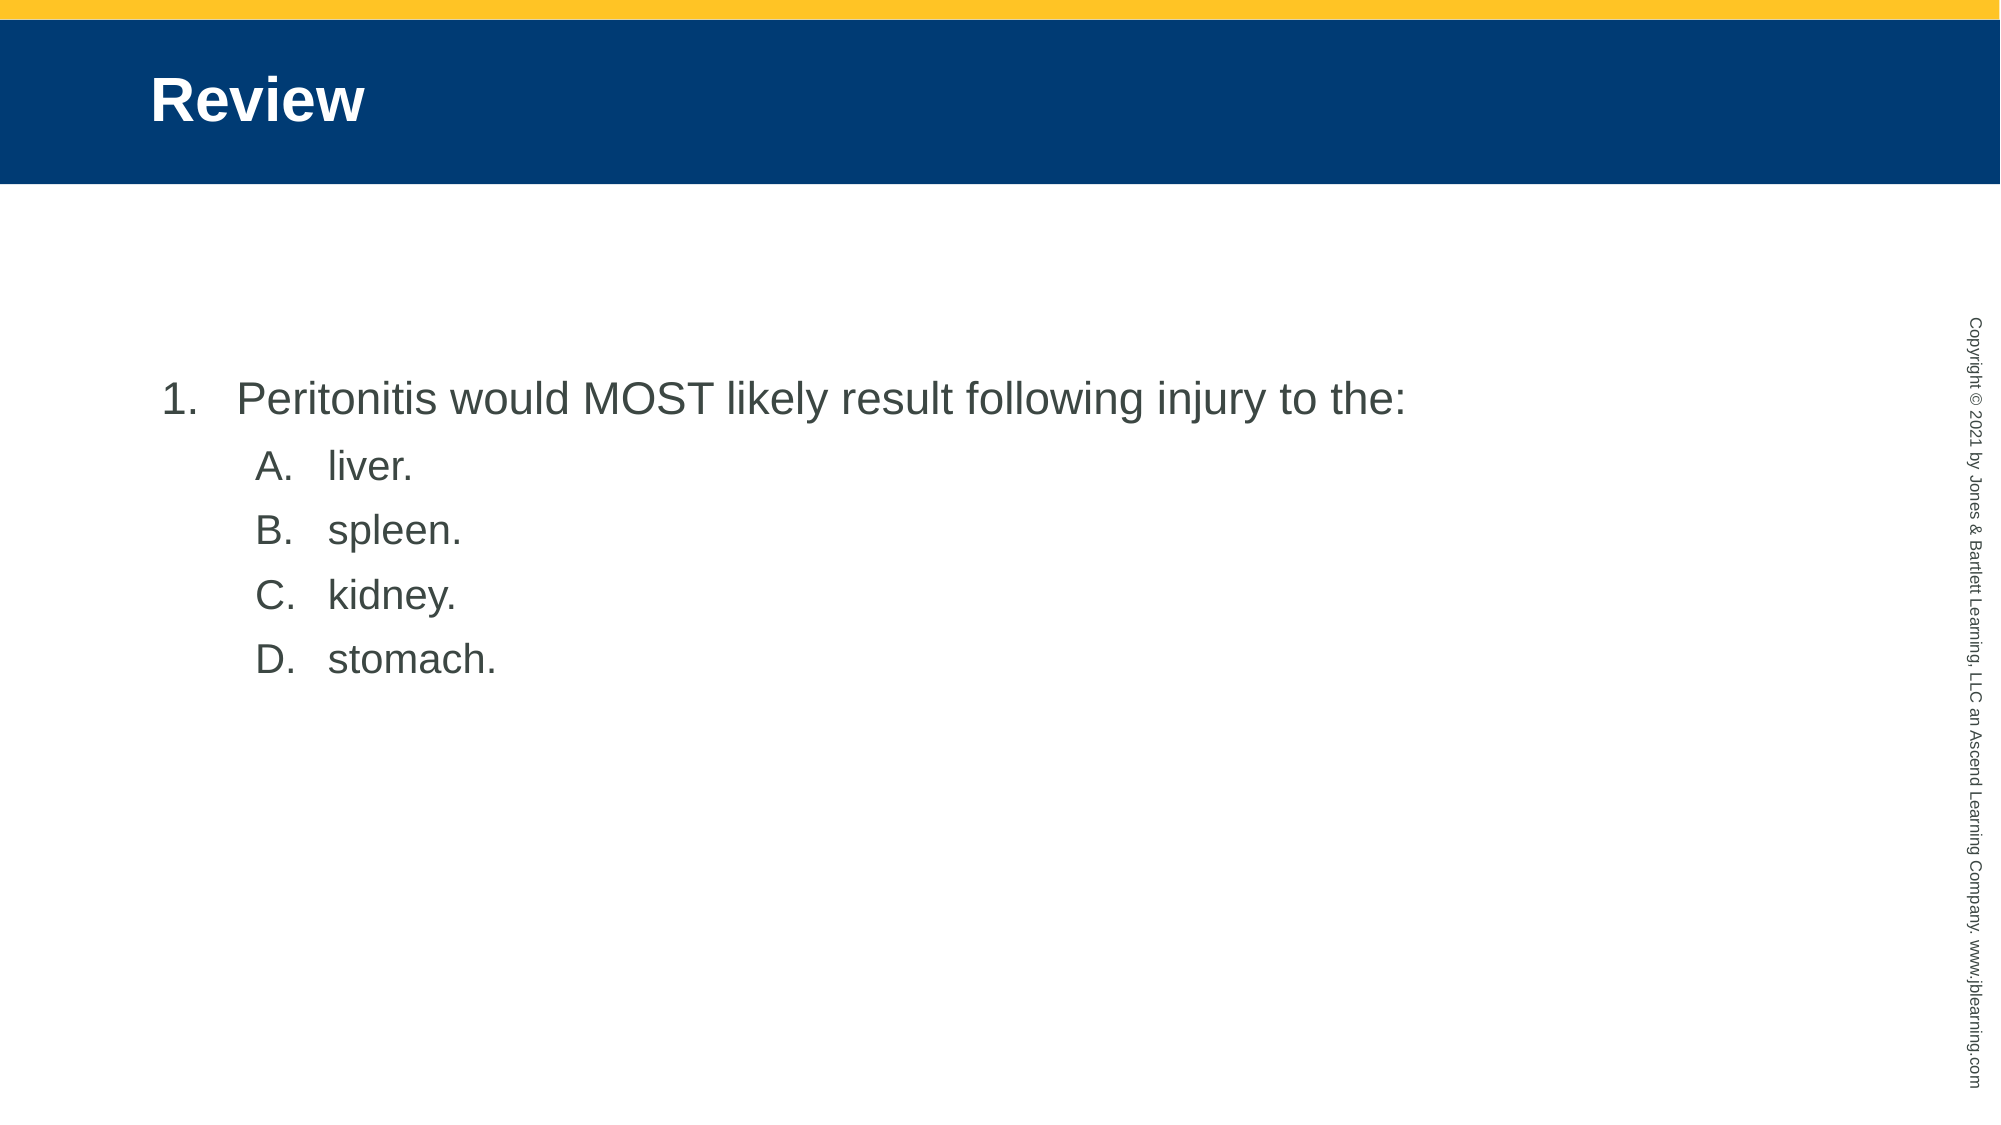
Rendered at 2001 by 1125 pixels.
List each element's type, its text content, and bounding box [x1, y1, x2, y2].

list Peritonitis would MOST likely result following injury to the: liver. spleen. kidney. stomach. [146, 361, 1859, 1016]
title Review [0, 19, 2000, 185]
